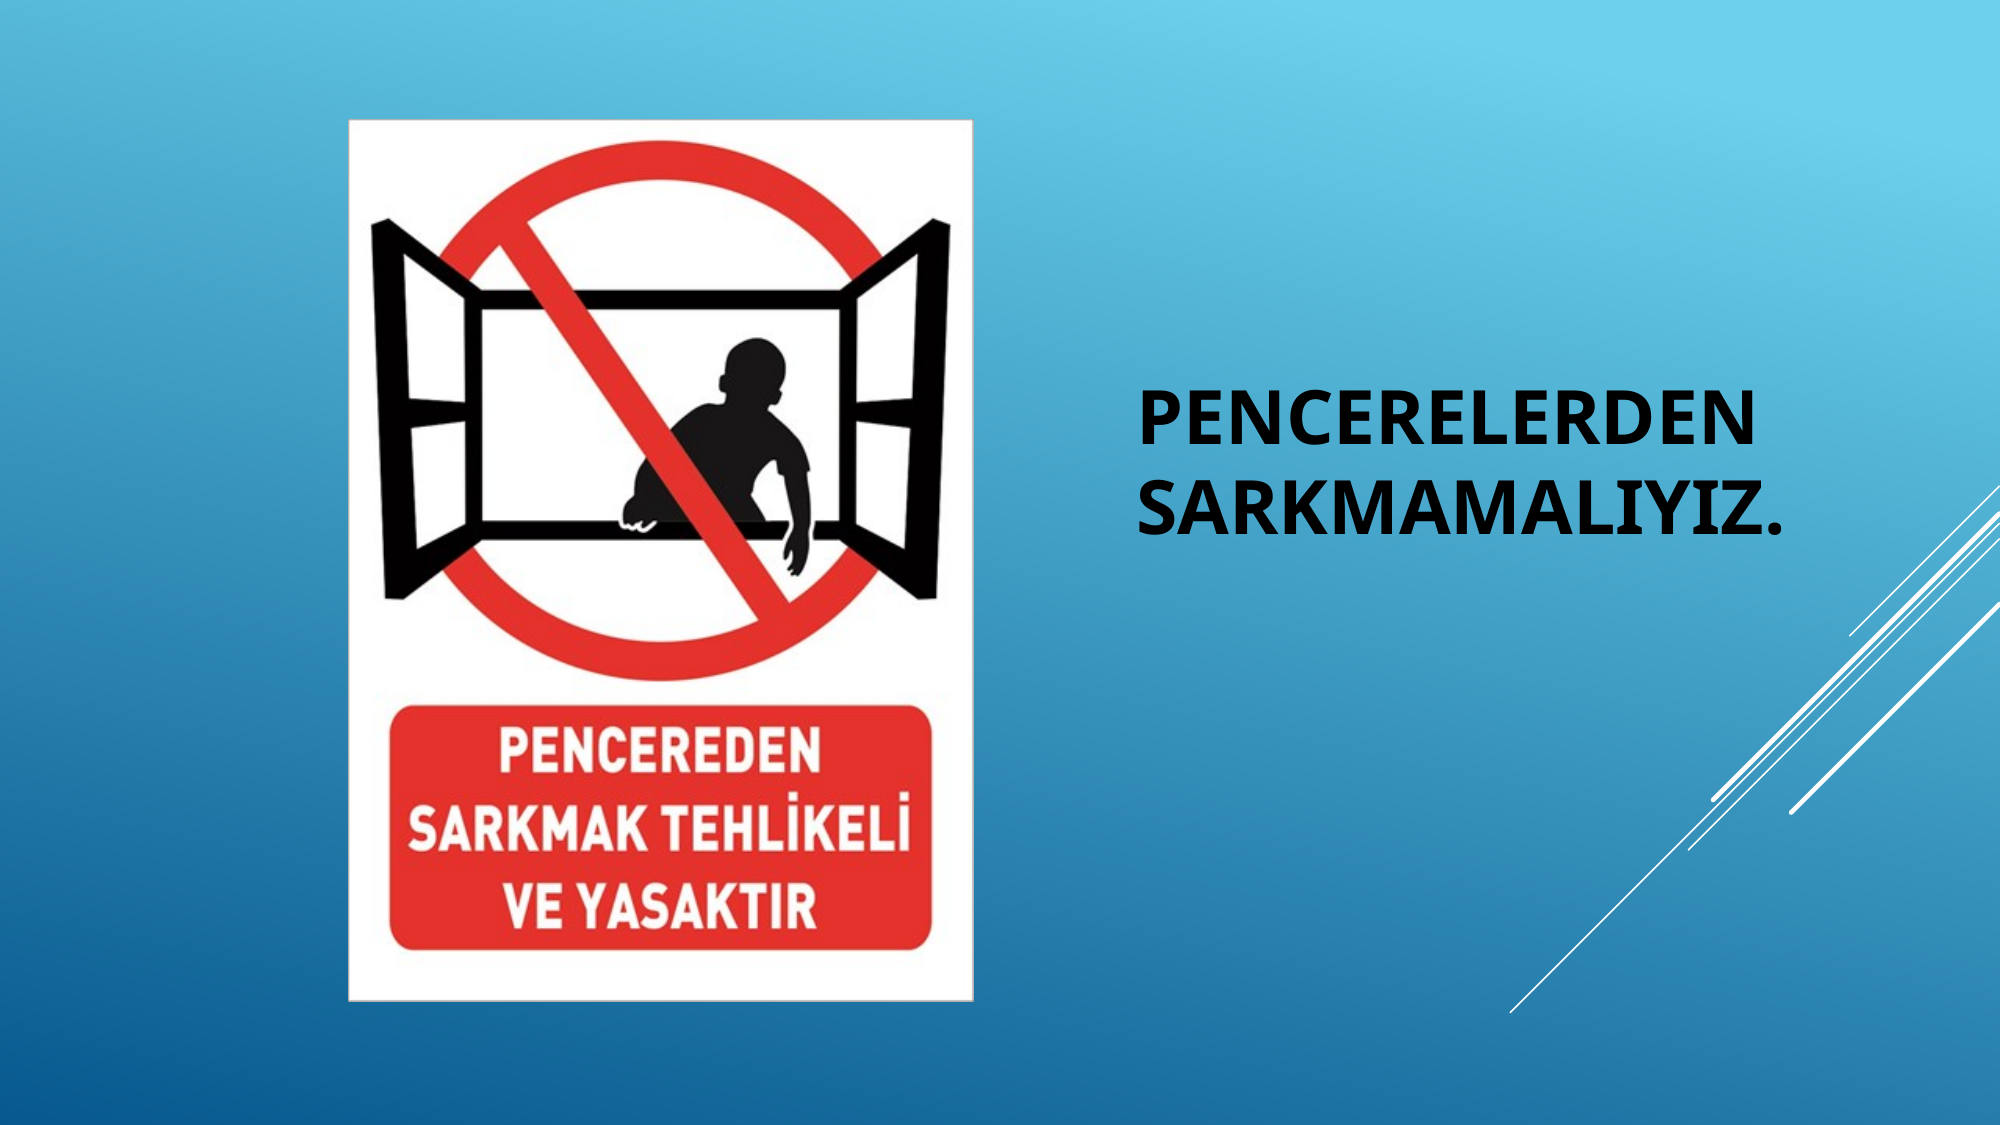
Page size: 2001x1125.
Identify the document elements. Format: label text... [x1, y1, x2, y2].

picture [347, 118, 974, 1003]
title PENCERELERDEN SARKMAMALIYIZ. [1121, 336, 1875, 584]
